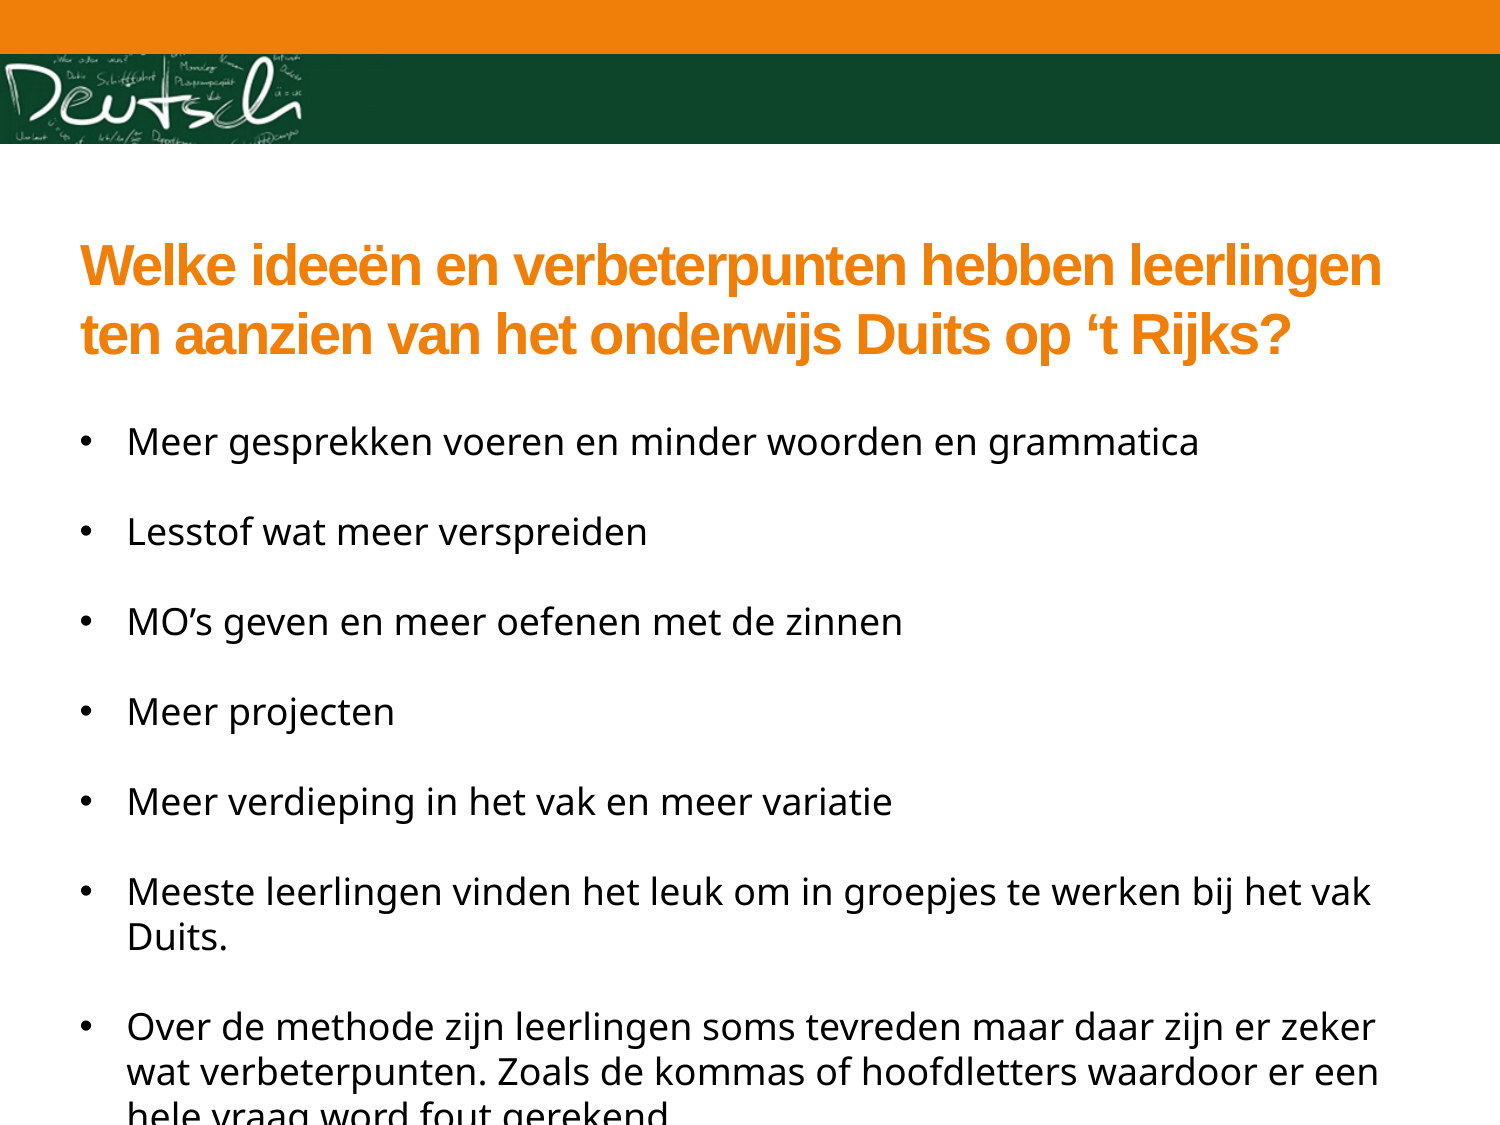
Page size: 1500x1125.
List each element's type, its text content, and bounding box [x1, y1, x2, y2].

picture [0, 54, 1500, 144]
text_box Meer gesprekken voeren en minder woorden en grammatica Lesstof wat meer verspreiden MO’s geven en meer oefenen met de zinnen Meer projecten Meer verdieping in het vak en meer variatie Meeste leerlingen vinden het leuk om in groepjes te werken bij het vak Duits. Over de methode zijn leerlingen soms tevreden maar daar zijn er zeker wat verbeterpunten. Zoals de kommas of hoofdletters waardoor er een hele vraag word fout gerekend [64, 410, 1437, 1125]
title Welke ideeën en verbeterpunten hebben leerlingen ten aanzien van het onderwijs Duits op ‘t Rijks? [64, 184, 1400, 409]
